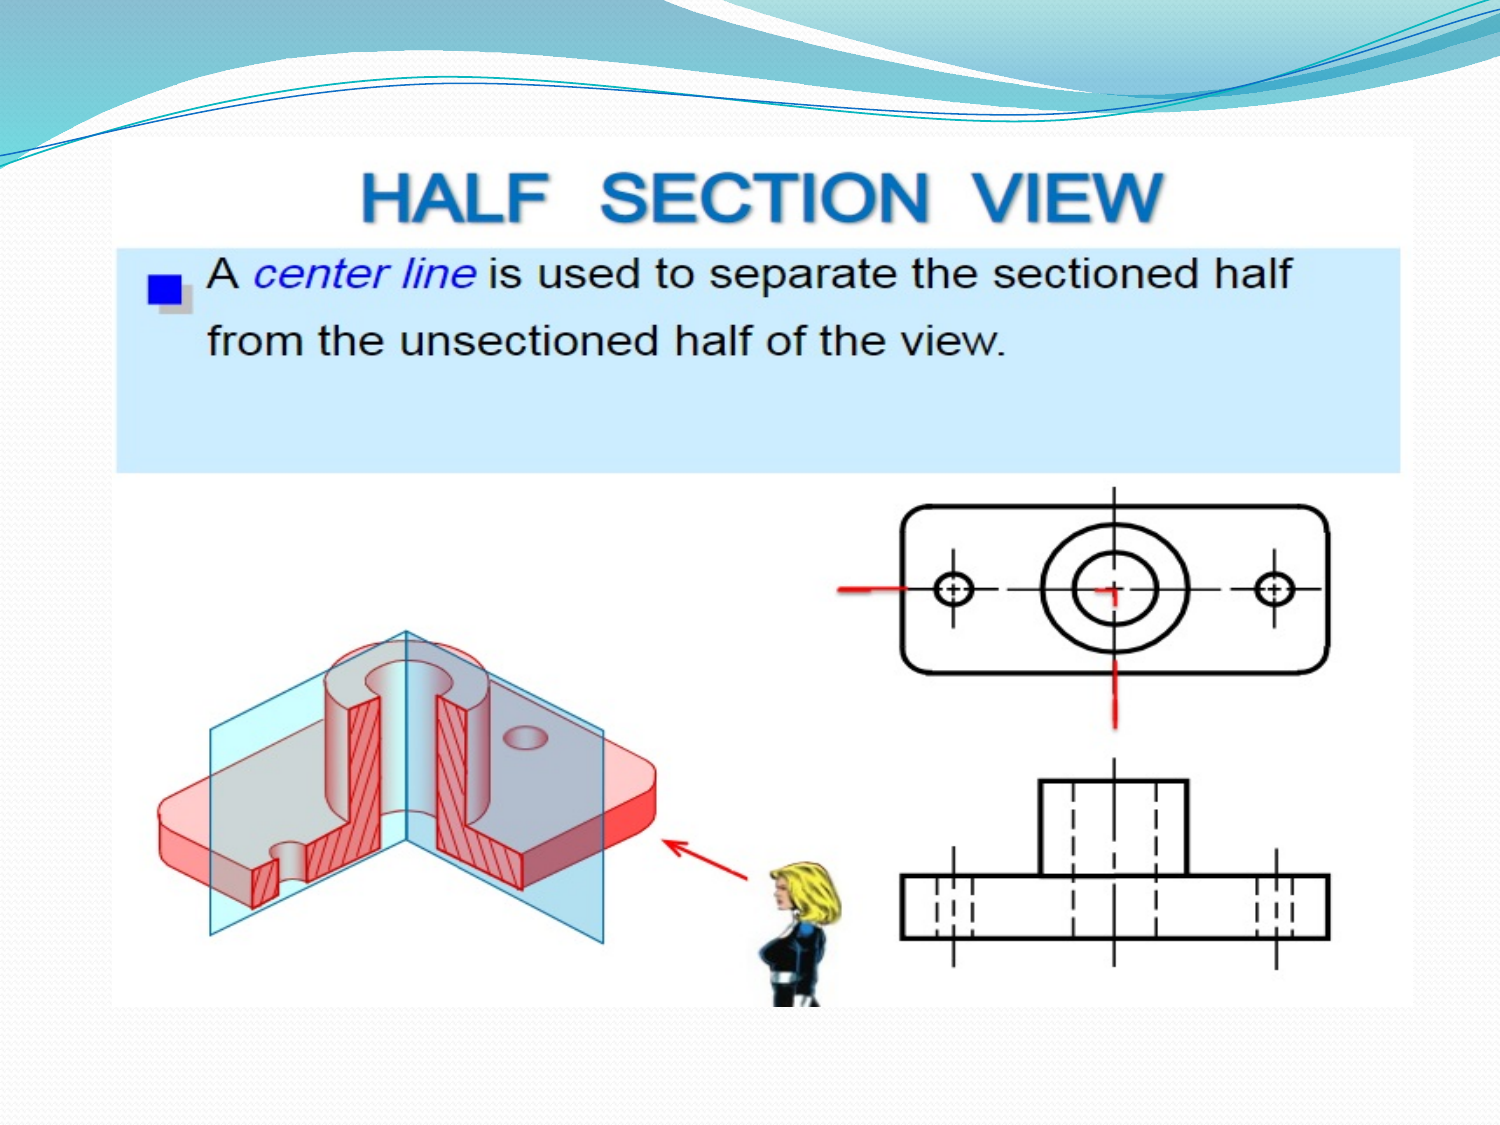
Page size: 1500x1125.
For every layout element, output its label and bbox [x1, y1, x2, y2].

picture [112, 137, 1413, 1008]
